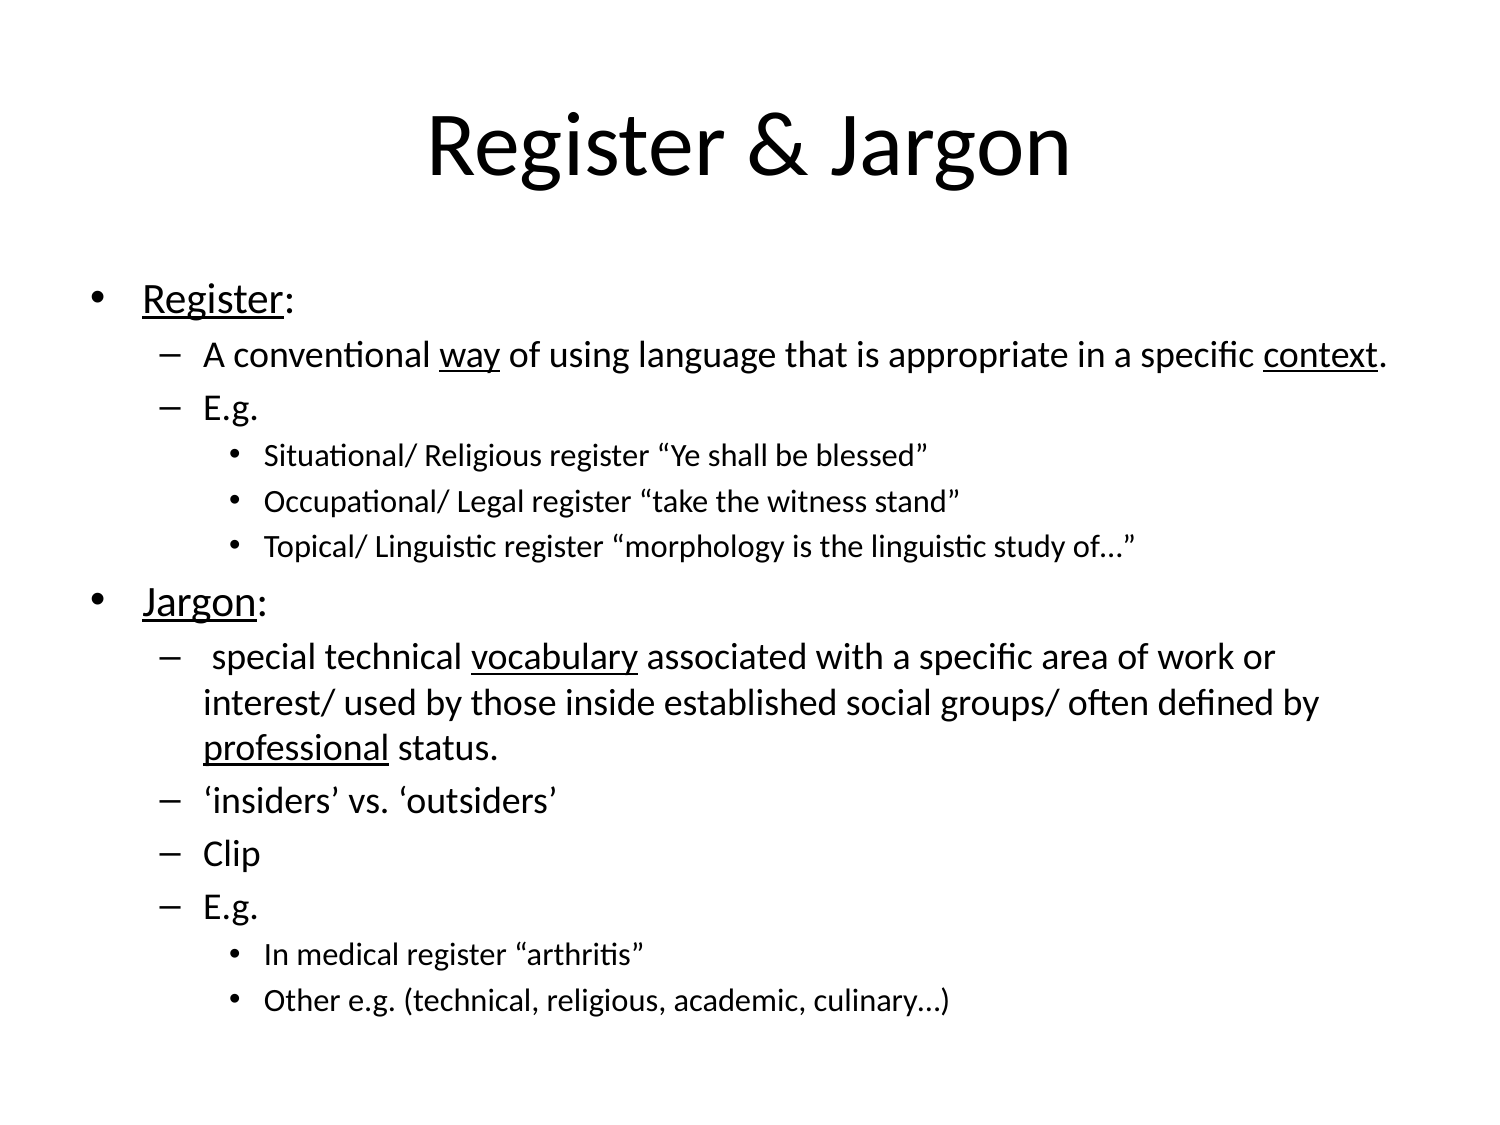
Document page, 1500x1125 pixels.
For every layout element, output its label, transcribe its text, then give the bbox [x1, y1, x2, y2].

list Register: A conventional way of using language that is appropriate in a specific context. E.g. Situational/ Religious register “Ye shall be blessed” Occupational/ Legal register “take the witness stand” Topical/ Linguistic register “morphology is the linguistic study of…” Jargon: special technical vocabulary associated with a specific area of work or interest/ used by those inside established social groups/ often defined by professional status. ‘insiders’ vs. ‘outsiders’ Clip E.g. In medical register “arthritis” Other e.g. (technical, religious, academic, culinary…) [75, 262, 1425, 1063]
title Register & Jargon [75, 45, 1425, 233]
